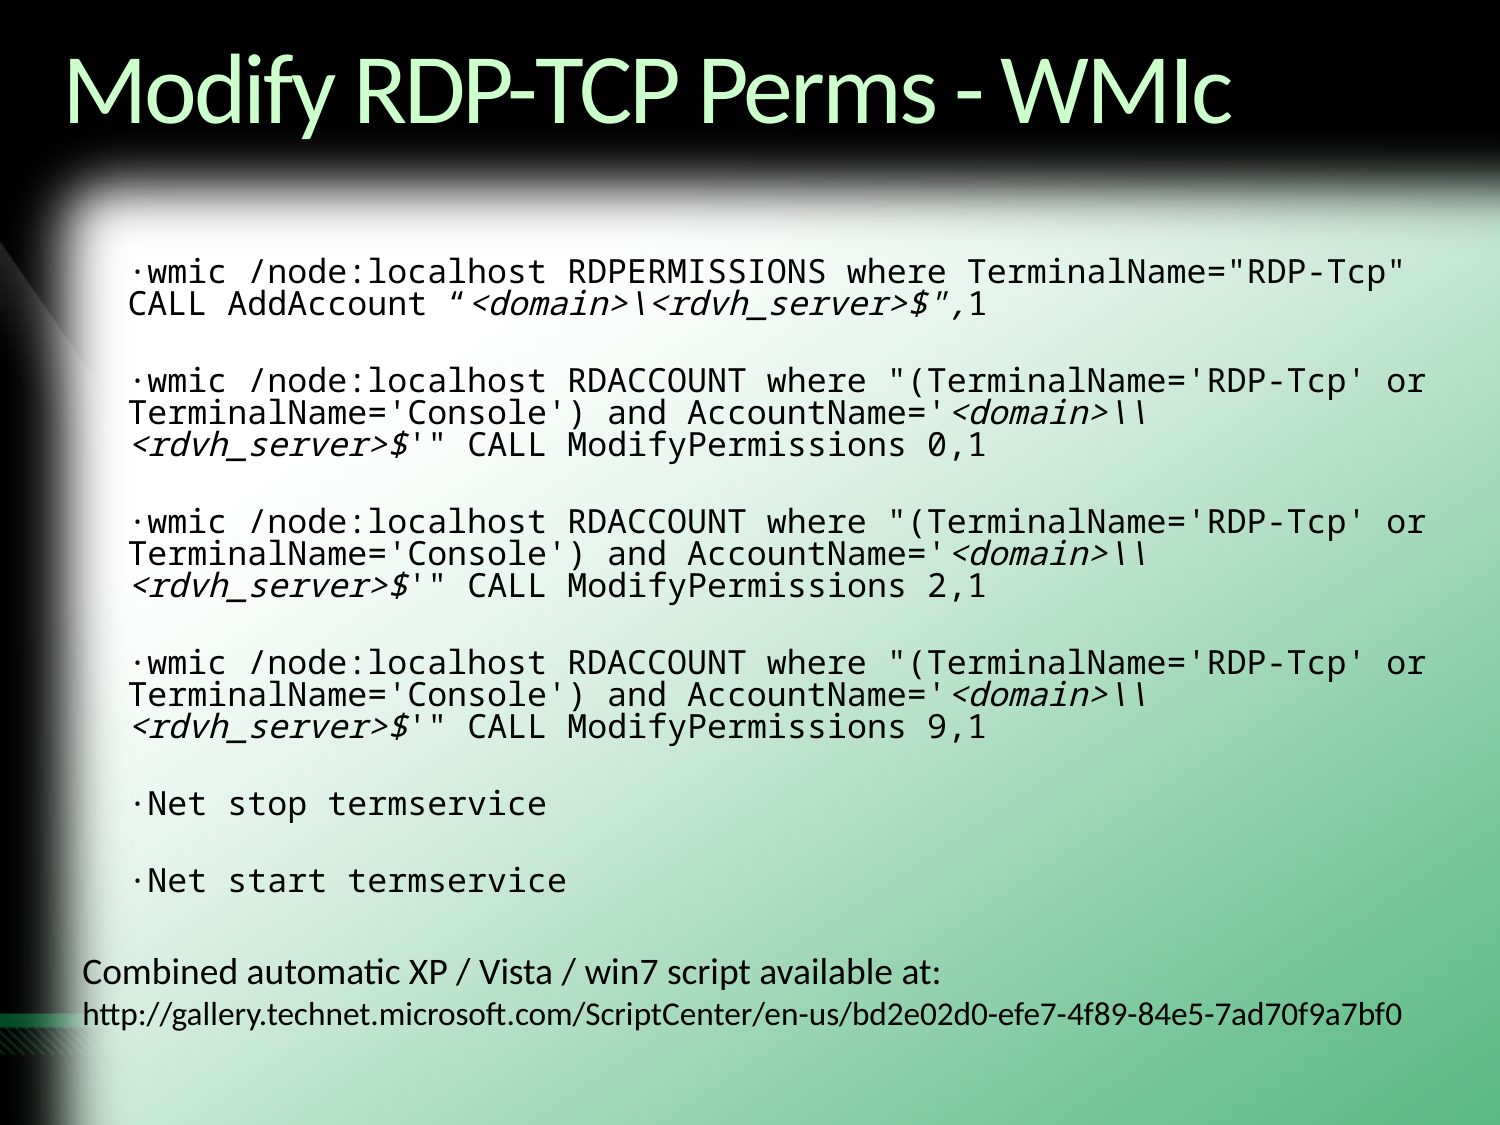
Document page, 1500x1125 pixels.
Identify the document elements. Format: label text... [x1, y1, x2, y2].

list ·wmic /node:localhost RDPERMISSIONS where TerminalName="RDP-Tcp" CALL AddAccount “<domain>\<rdvh_server>$",1 ·wmic /node:localhost RDACCOUNT where "(TerminalName='RDP-Tcp' or TerminalName='Console') and AccountName='<domain>\\<rdvh_server>$'" CALL ModifyPermissions 0,1 ·wmic /node:localhost RDACCOUNT where "(TerminalName='RDP-Tcp' or TerminalName='Console') and AccountName='<domain>\\<rdvh_server>$'" CALL ModifyPermissions 2,1 ·wmic /node:localhost RDACCOUNT where "(TerminalName='RDP-Tcp' or TerminalName='Console') and AccountName='<domain>\\<rdvh_server>$'" CALL ModifyPermissions 9,1 ·Net stop termservice ·Net start termservice [127, 257, 1433, 537]
text_box Combined automatic XP / Vista / win7 script available at: http://gallery.technet.microsoft.com/ScriptCenter/en-us/bd2e02d0-efe7-4f89-84e5-7ad70f9a7bf0 [67, 939, 1500, 1039]
picture [0, 0, 1500, 1125]
title Modify RDP-TCP Perms - WMIc [62, 37, 1438, 147]
